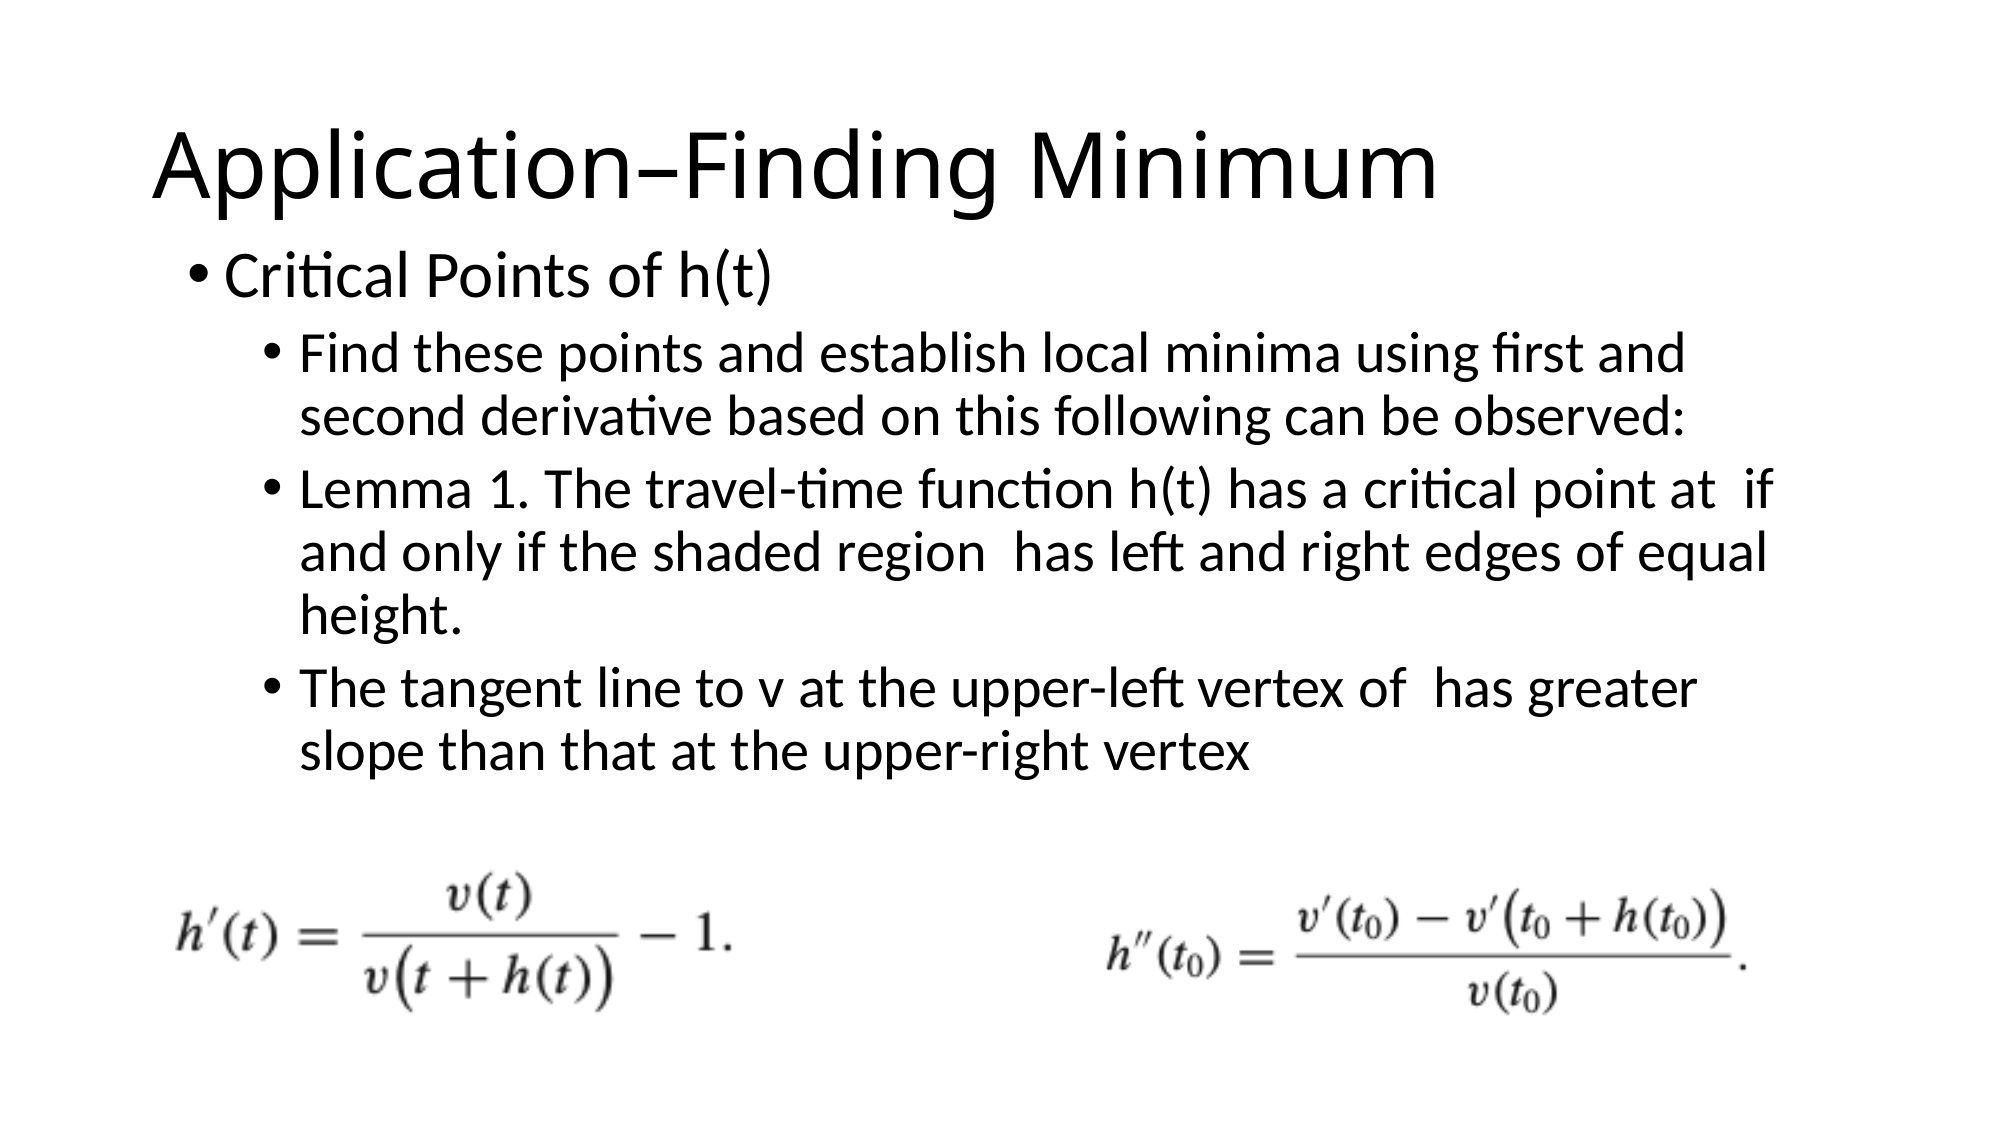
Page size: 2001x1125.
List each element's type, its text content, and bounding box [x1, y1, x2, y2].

picture [1089, 837, 1823, 1056]
title Application–Finding Minimum [137, 59, 1863, 278]
picture [96, 847, 920, 1066]
